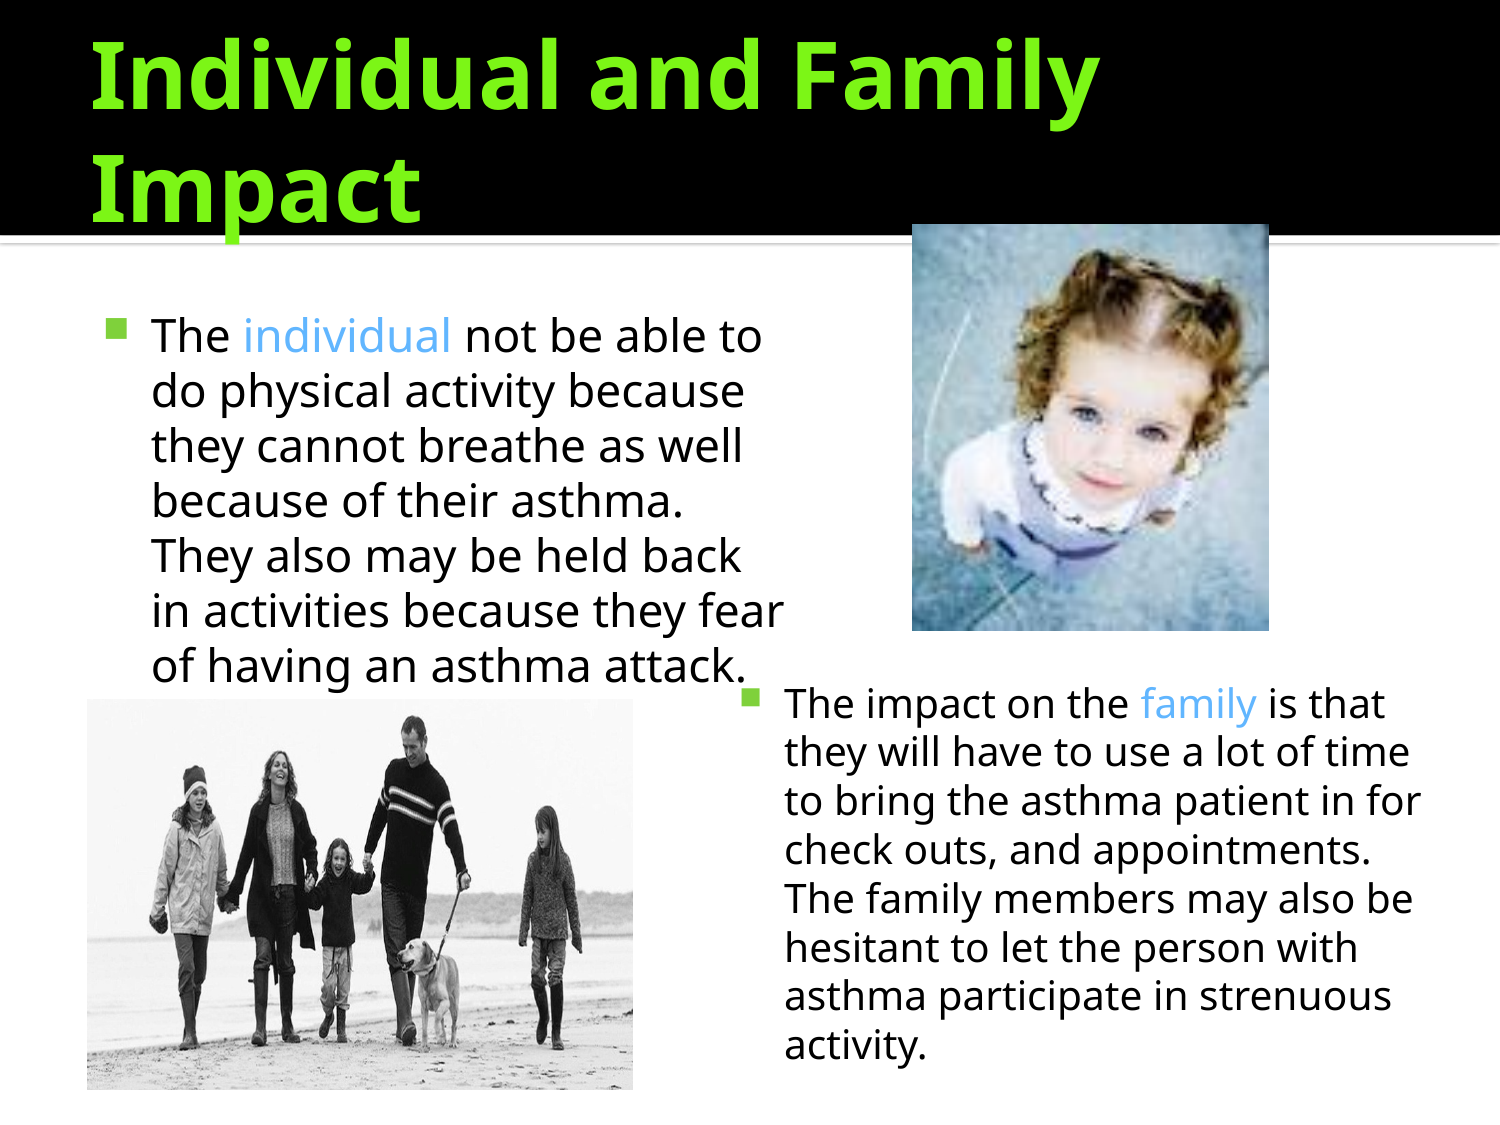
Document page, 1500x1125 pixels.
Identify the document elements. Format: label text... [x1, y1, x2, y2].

picture [87, 699, 633, 1090]
picture [912, 224, 1269, 631]
text_box [675, 637, 1400, 1059]
text_box The impact on the family is that they will have to use a lot of time to bring the asthma patient in for check outs, and appointments. The family members may also be hesitant to let the person with asthma participate in strenuous activity. [712, 662, 1438, 1084]
title Individual and Family Impact [75, 25, 1425, 231]
list The individual not be able to do physical activity because they cannot breathe as well because of their asthma. They also may be held back in activities because they fear of having an asthma attack. [75, 291, 800, 713]
